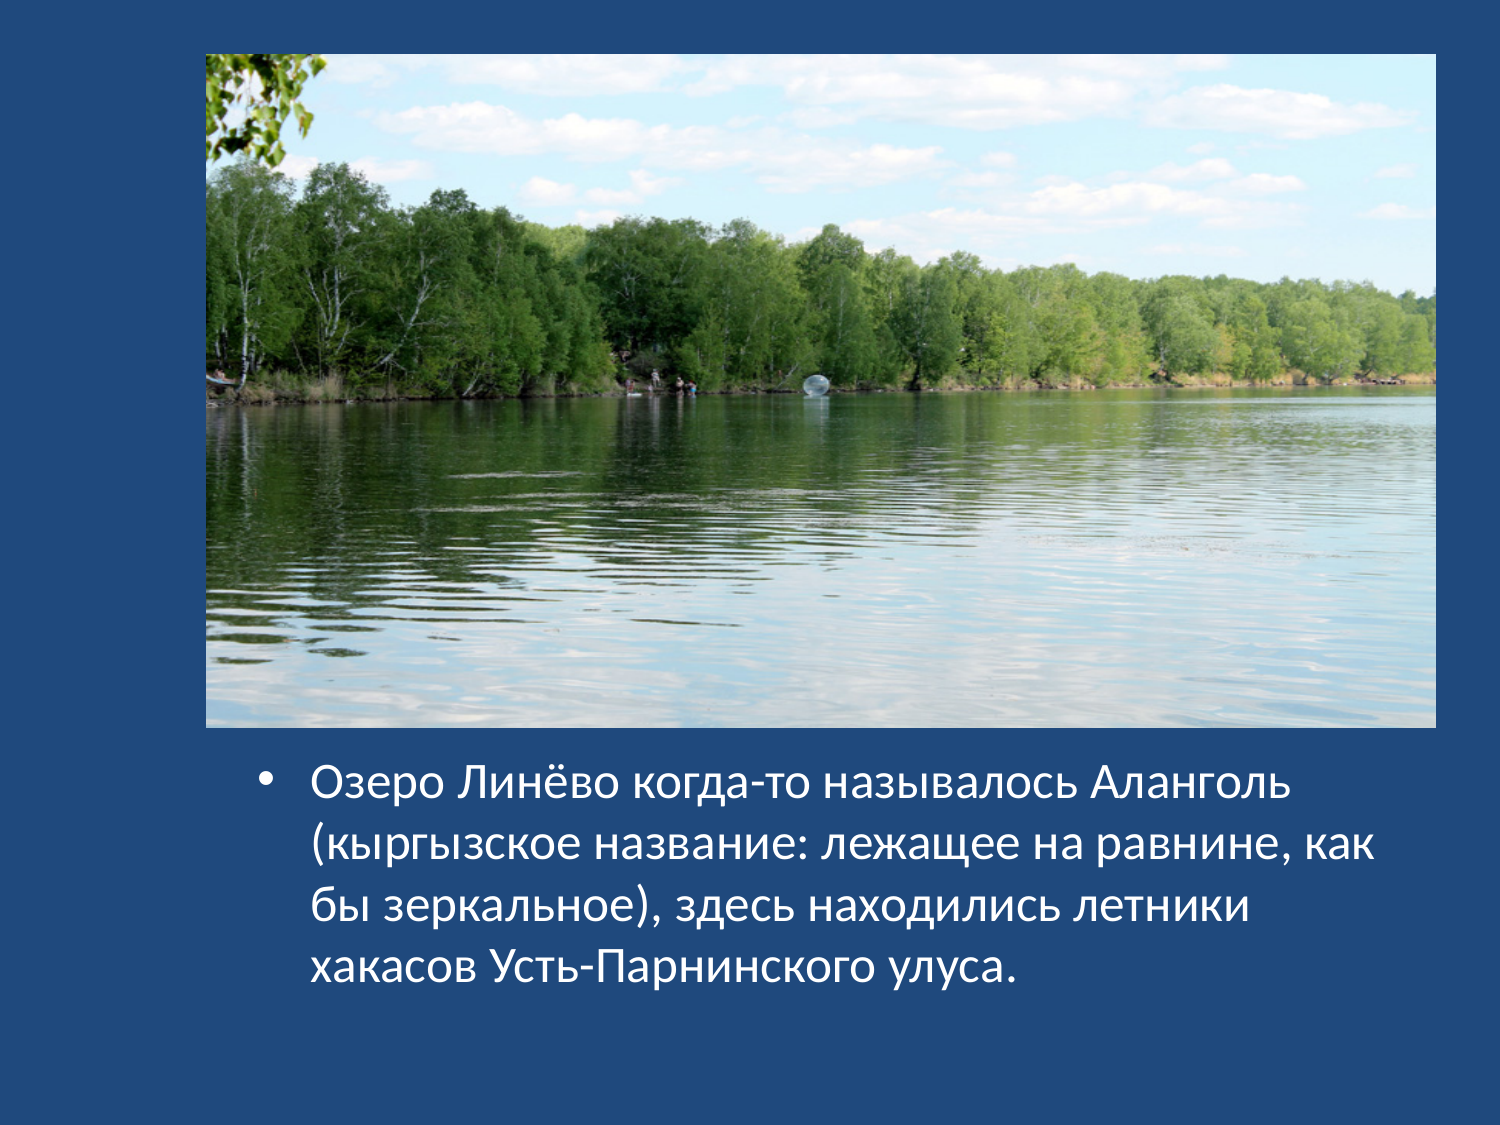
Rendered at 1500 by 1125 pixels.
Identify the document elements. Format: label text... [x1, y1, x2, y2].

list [206, 54, 1436, 729]
list Озеро Линёво когда-то называлось Аланголь (кыргызское название: лежащее на равнине, как бы зеркальное), здесь находились летники хакасов Усть-Парнинского улуса. [242, 739, 1425, 1005]
